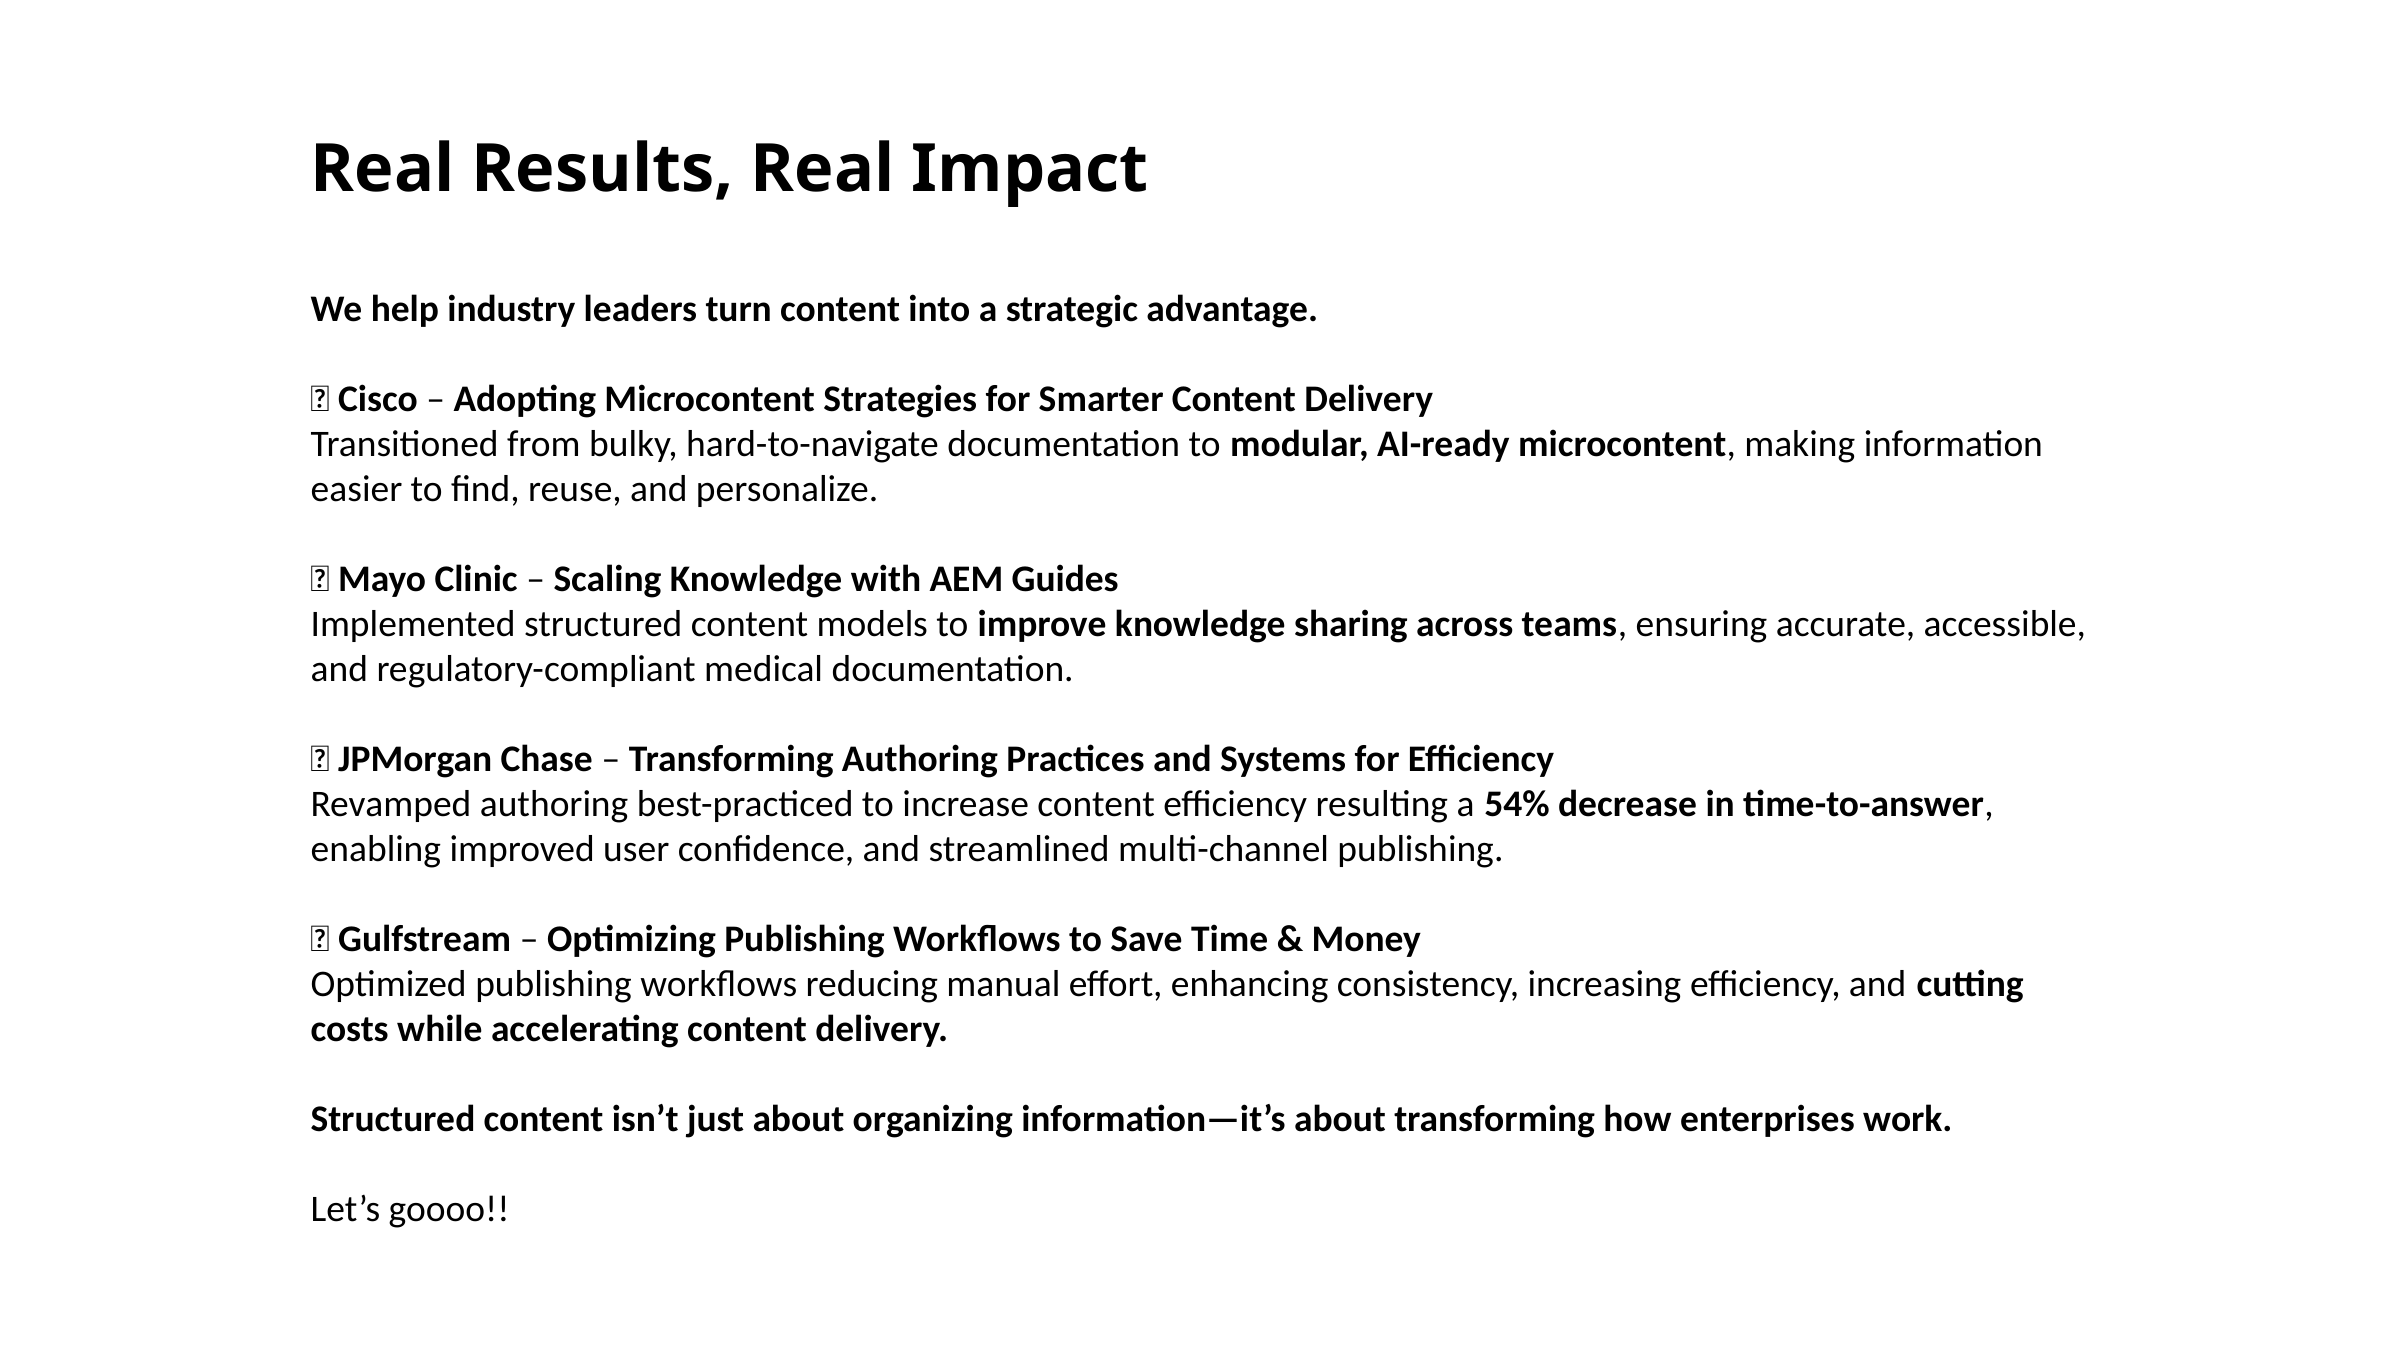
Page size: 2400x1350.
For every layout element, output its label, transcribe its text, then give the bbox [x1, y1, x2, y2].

text_box Real Results, Real Impact We help industry leaders turn content into a strategic advantage. 📌 Cisco – Adopting Microcontent Strategies for Smarter Content Delivery Transitioned from bulky, hard-to-navigate documentation to modular, AI-ready microcontent, making information easier to find, reuse, and personalize. 📌 Mayo Clinic – Scaling Knowledge with AEM Guides Implemented structured content models to improve knowledge sharing across teams, ensuring accurate, accessible, and regulatory-compliant medical documentation. 📌 JPMorgan Chase – Transforming Authoring Practices and Systems for Efficiency Revamped authoring best-practiced to increase content efficiency resulting a 54% decrease in time-to-answer, enabling improved user confidence, and streamlined multi-channel publishing. 📌 Gulfstream – Optimizing Publishing Workflows to Save Time & Money Optimized publishing workflows reducing manual effort, enhancing consistency, increasing efficiency, and cutting costs while accelerating content delivery. Structured content isn’t just about organizing information—it’s about transforming how enterprises work. Let’s goooo!! [295, 116, 2108, 1237]
